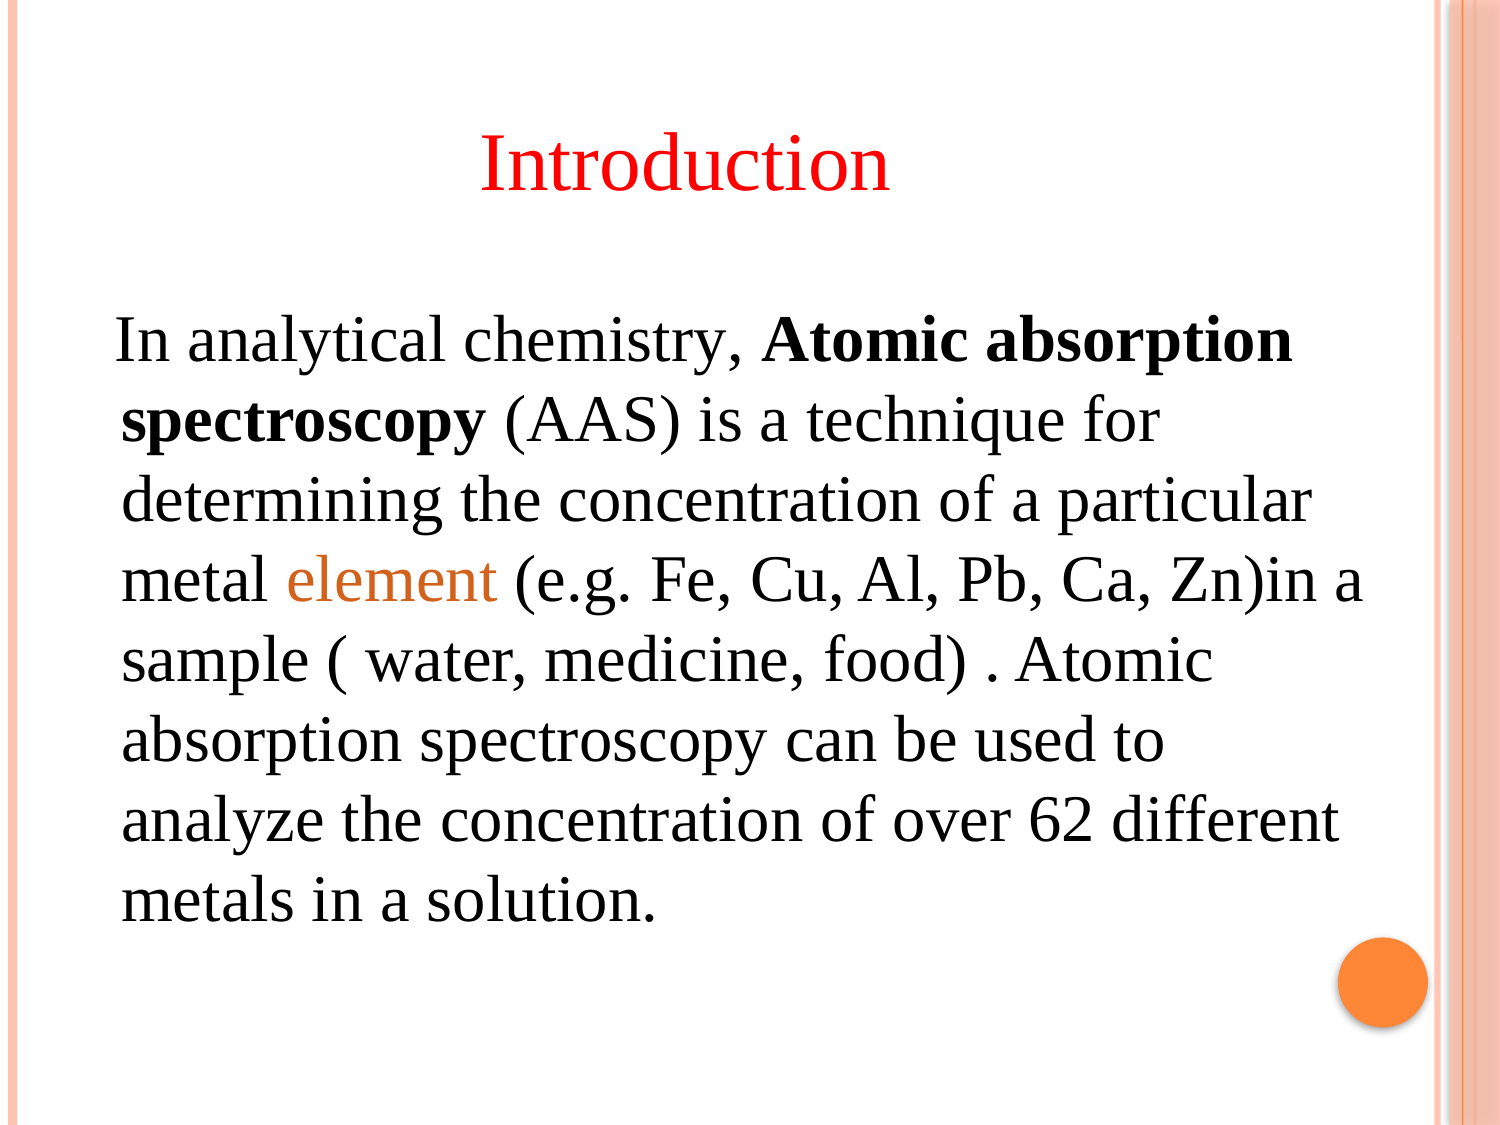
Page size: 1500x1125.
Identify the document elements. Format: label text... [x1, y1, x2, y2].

text_box In analytical chemistry, Atomic absorption spectroscopy (AAS) is a technique for determining the concentration of a particular metal element (e.g. Fe, Cu, Al, Pb, Ca, Zn)in a sample ( water, medicine, food) . Atomic absorption spectroscopy can be used to analyze the concentration of over 62 different metals in a solution. [49, 287, 1400, 900]
text_box Introduction [464, 99, 907, 215]
